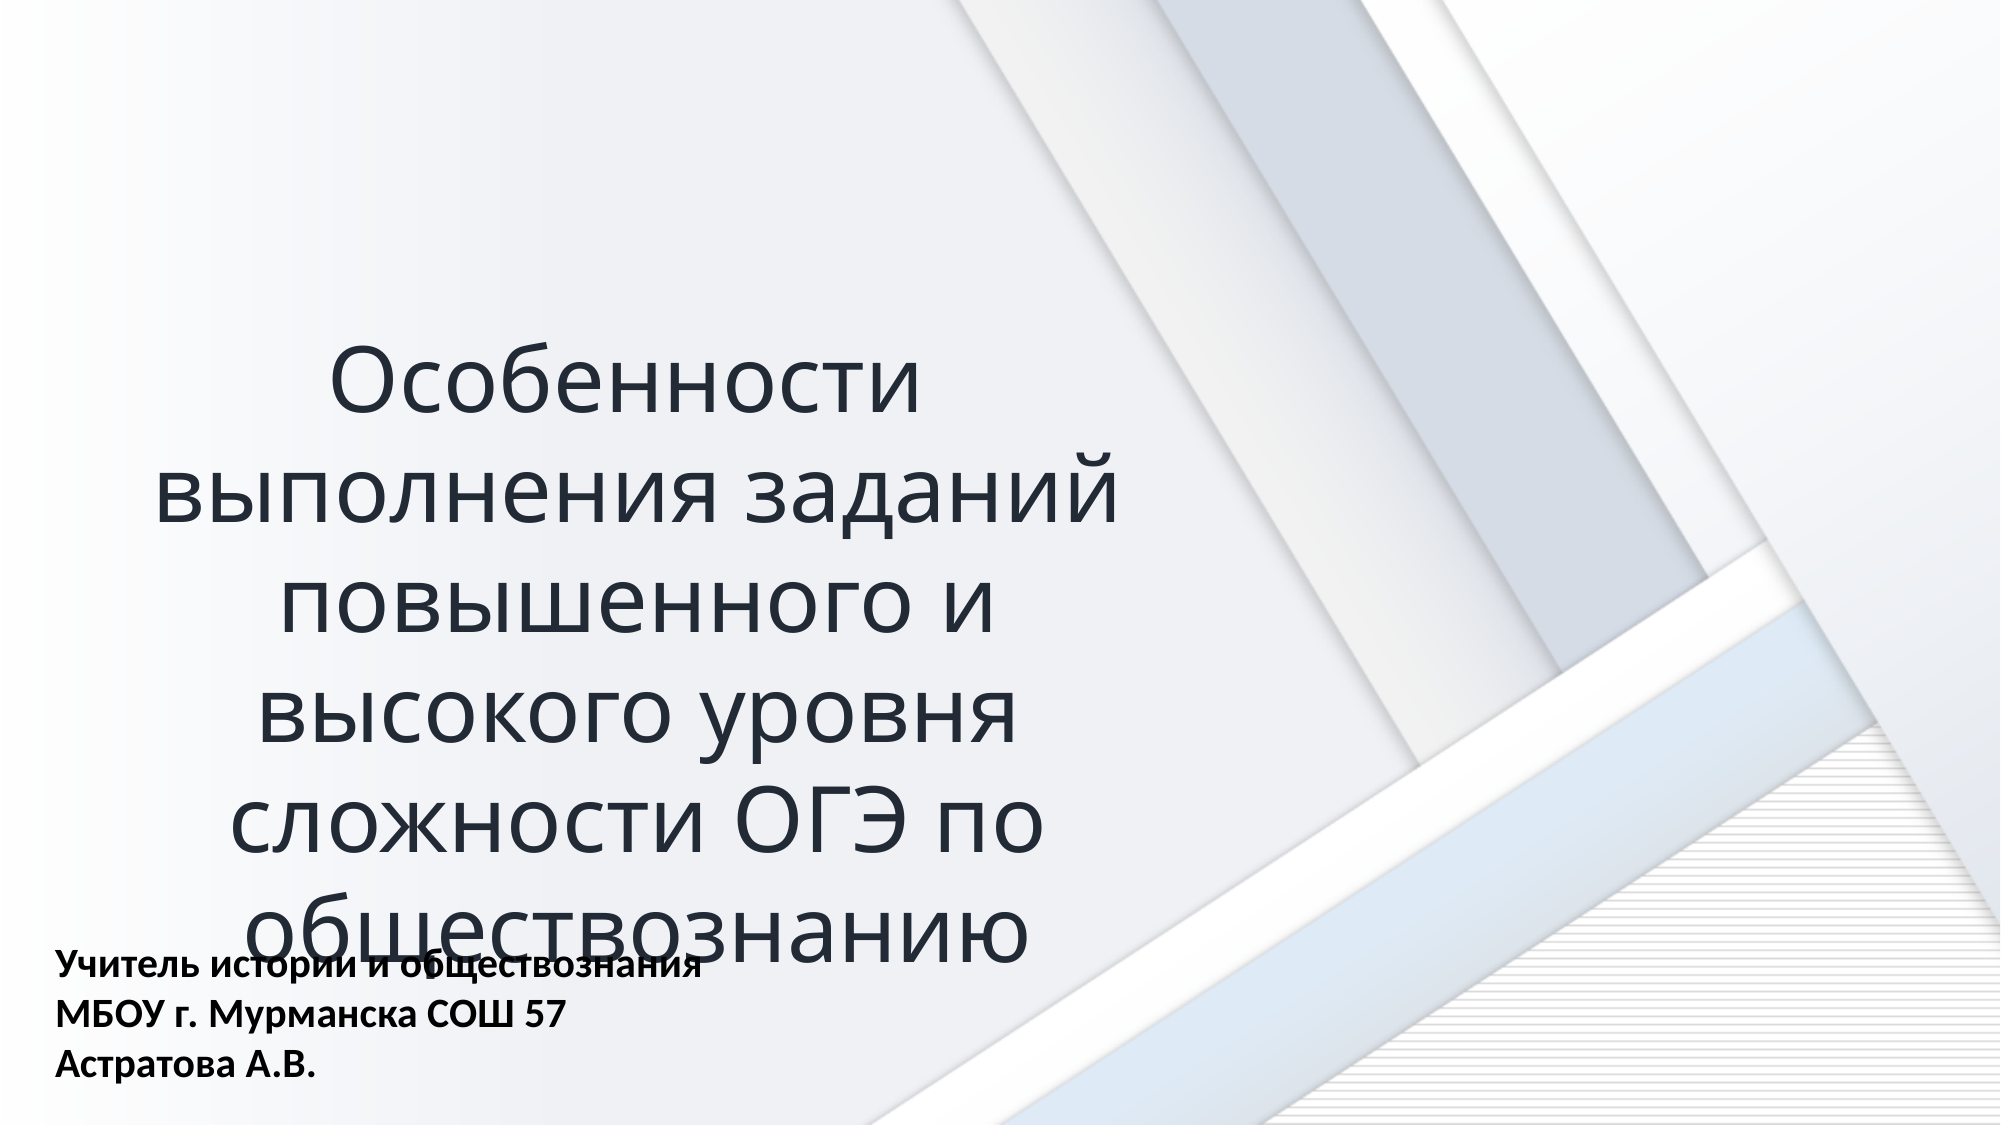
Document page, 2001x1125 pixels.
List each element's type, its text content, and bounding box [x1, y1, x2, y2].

text_box Особенности выполнения заданий повышенного и высокого уровня сложности ОГЭ по обществознанию [74, 313, 1202, 988]
picture [0, 0, 2001, 1125]
text_box Учитель истории и обществознания МБОУ г. Мурманска СОШ 57 Астратова А.В. [40, 928, 732, 1094]
